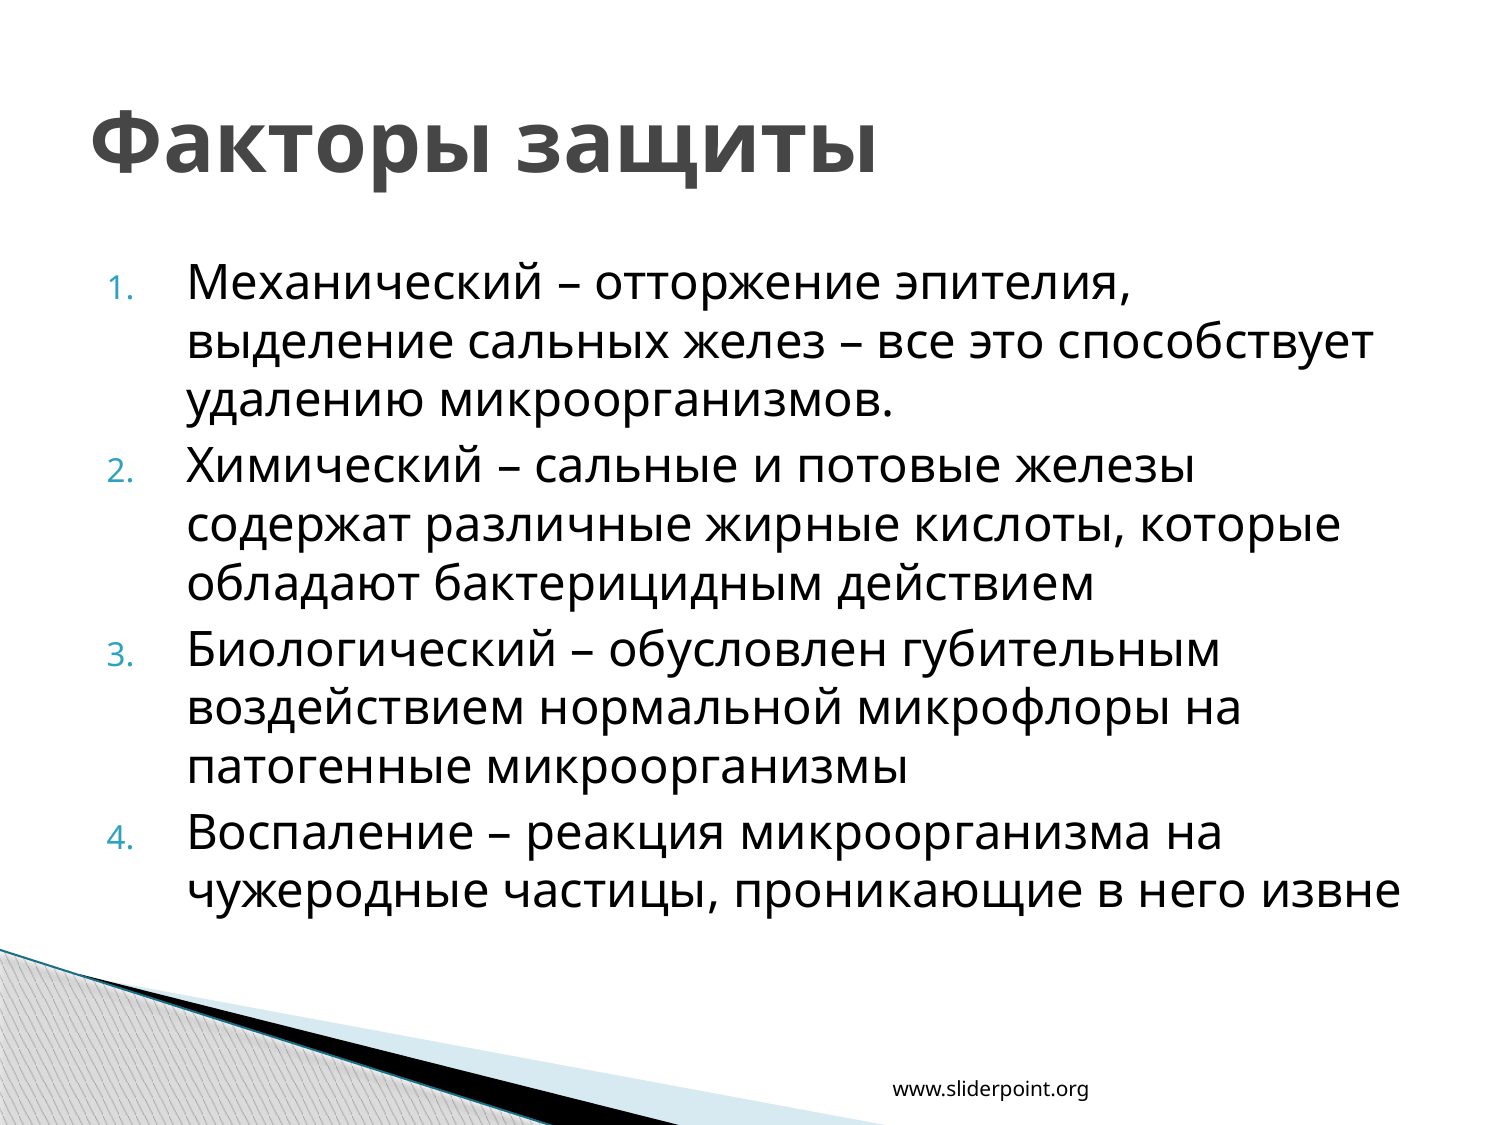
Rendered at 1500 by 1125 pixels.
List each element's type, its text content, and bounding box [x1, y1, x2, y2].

list Механический – отторжение эпителия, выделение сальных желез – все это способствует удалению микроорганизмов. Химический – сальные и потовые железы содержат различные жирные кислоты, которые обладают бактерицидным действием Биологический – обусловлен губительным воздействием нормальной микрофлоры на патогенные микроорганизмы Воспаление – реакция микроорганизма на чужеродные частицы, проникающие в него извне [75, 243, 1425, 986]
footer www.sliderpoint.org [718, 1051, 1105, 1112]
title Факторы защиты [75, 45, 1425, 233]
